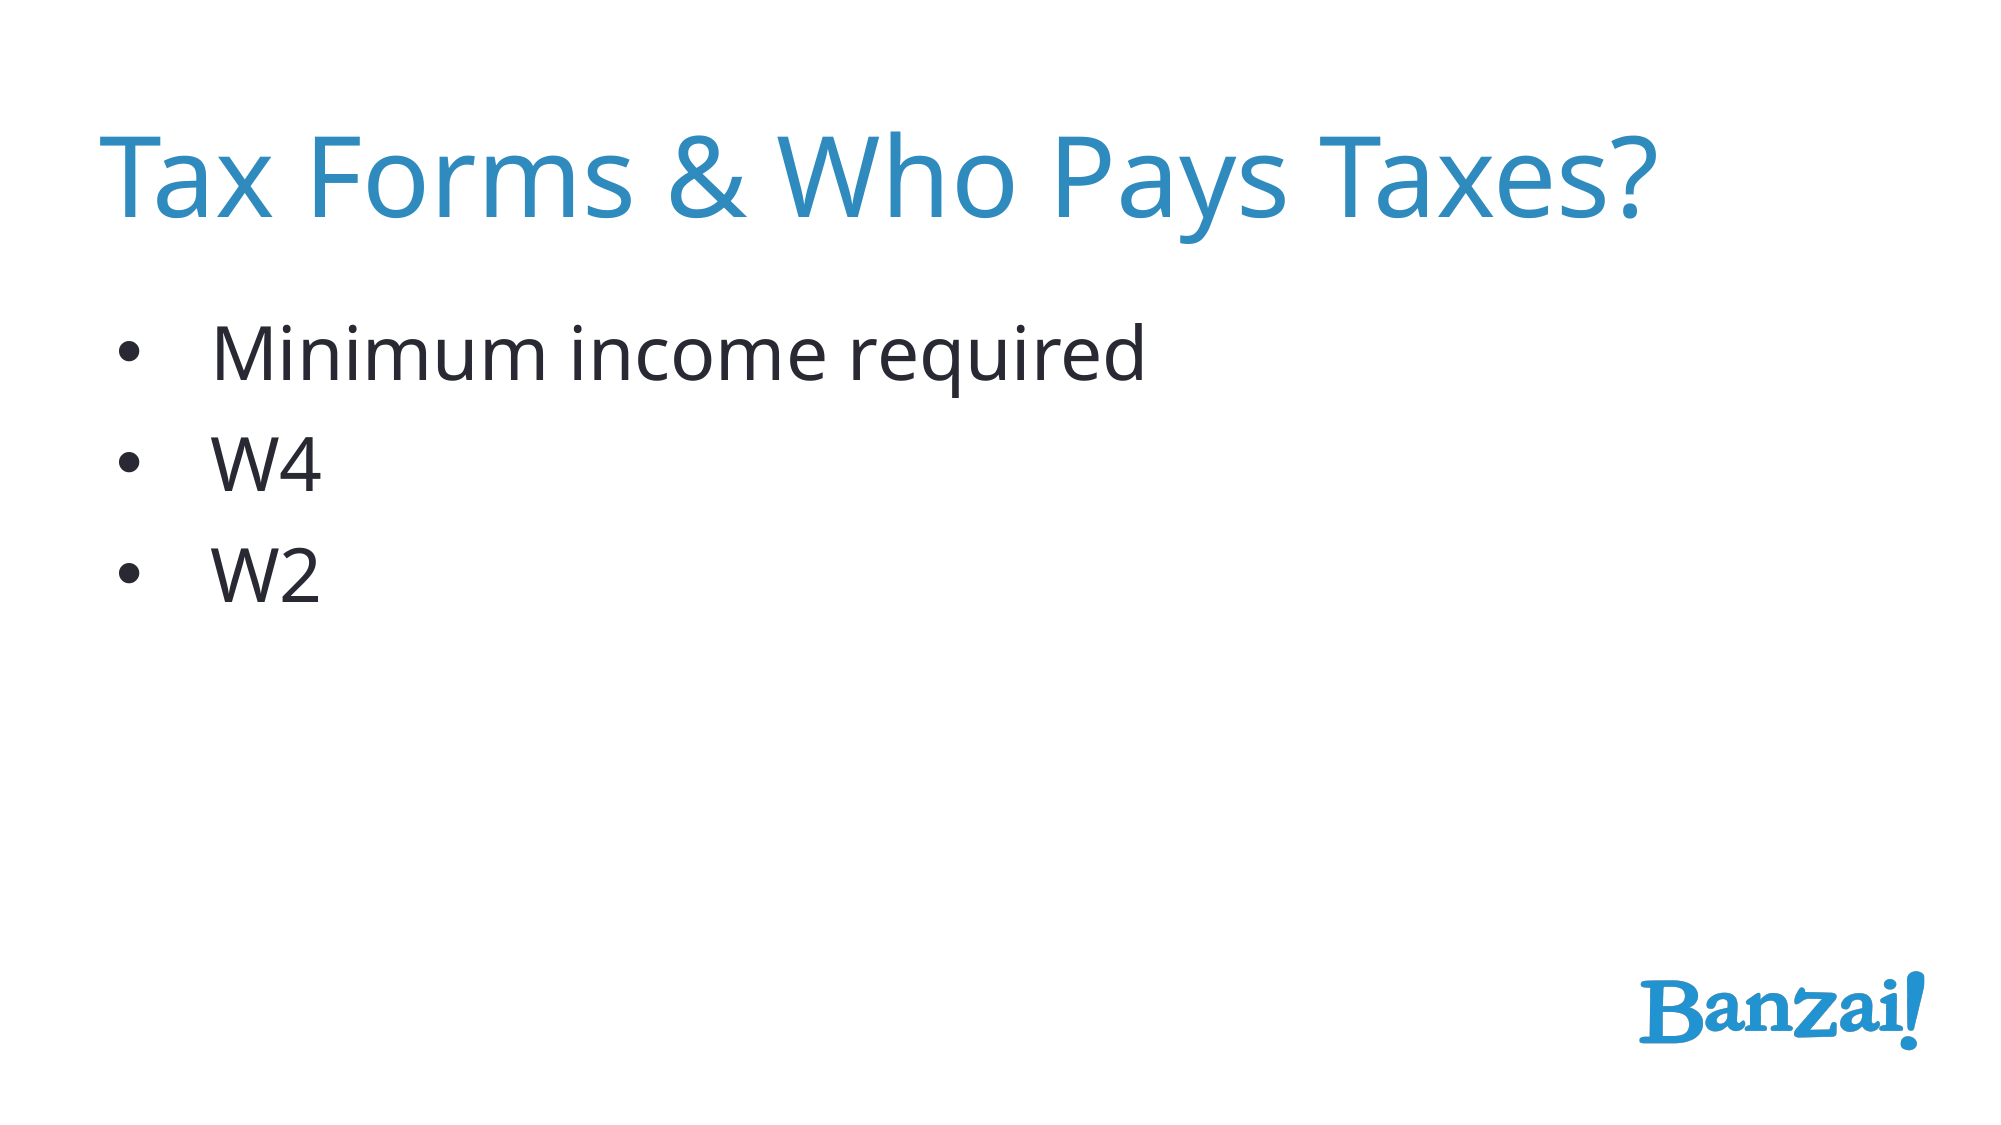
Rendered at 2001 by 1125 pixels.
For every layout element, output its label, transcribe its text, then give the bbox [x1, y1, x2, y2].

picture [1639, 971, 1925, 1055]
title Tax Forms & Who Pays Taxes? [91, 16, 1892, 250]
subtitle Minimum income required W4 W2 [108, 297, 1875, 1058]
